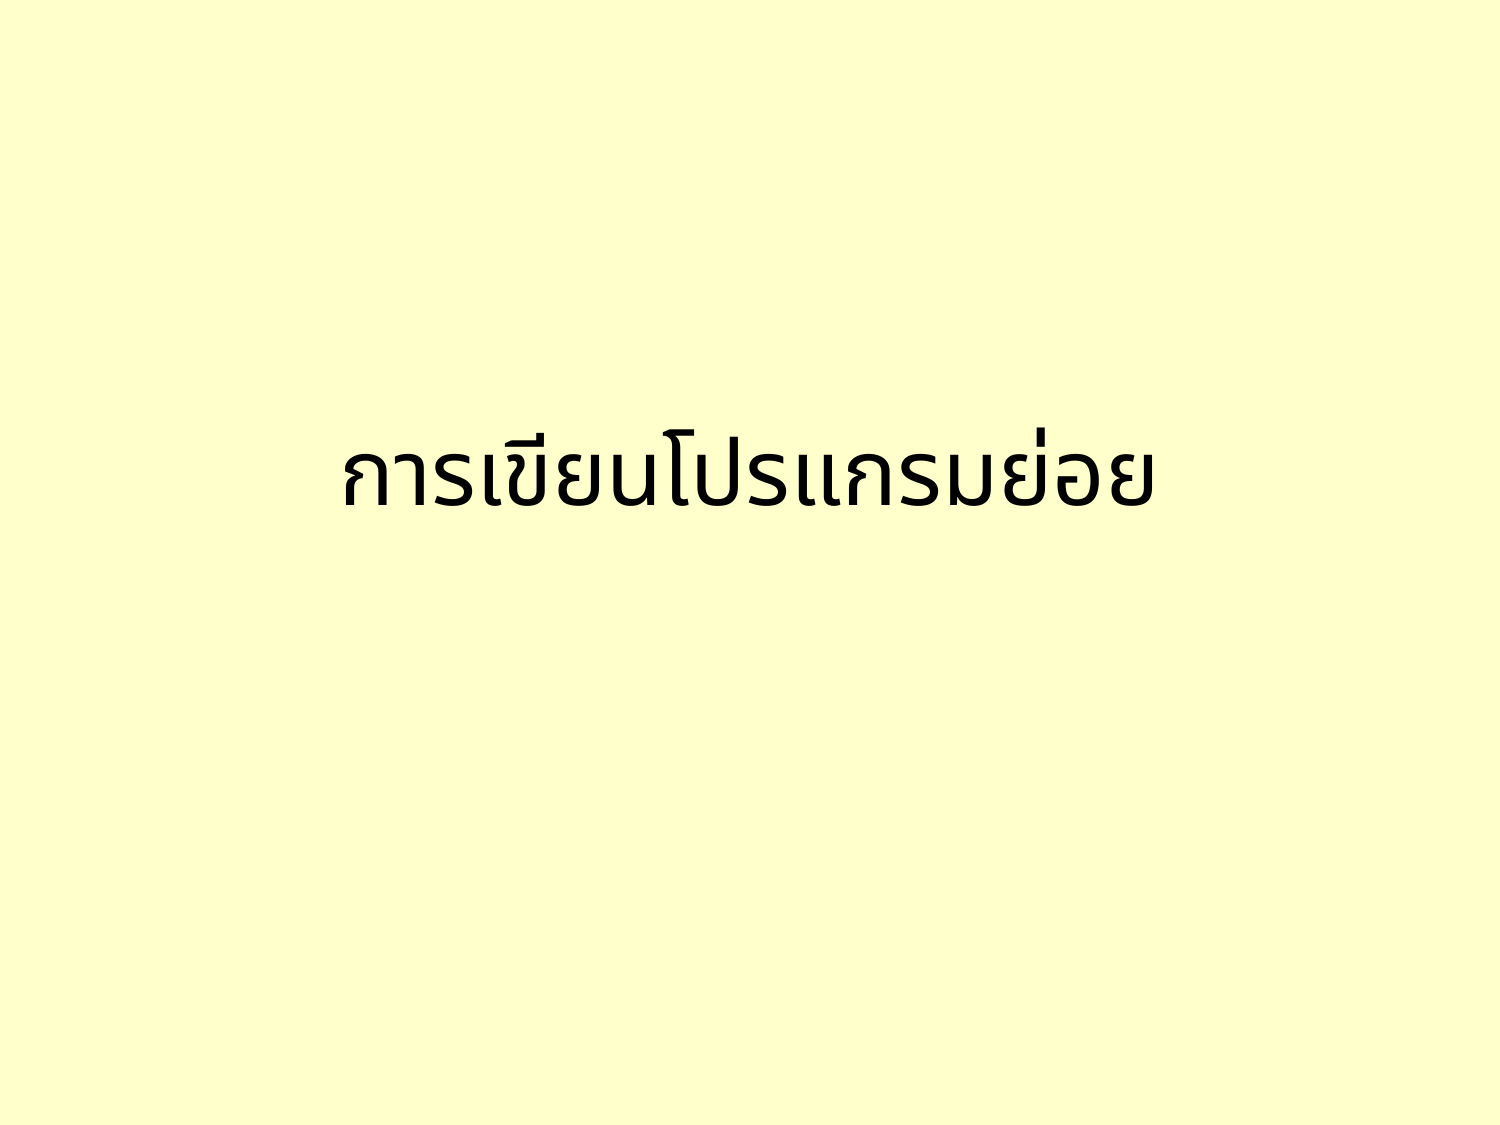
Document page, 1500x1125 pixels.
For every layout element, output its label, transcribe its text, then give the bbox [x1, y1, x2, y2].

title การเขียนโปรแกรมย่อย [112, 374, 1388, 563]
